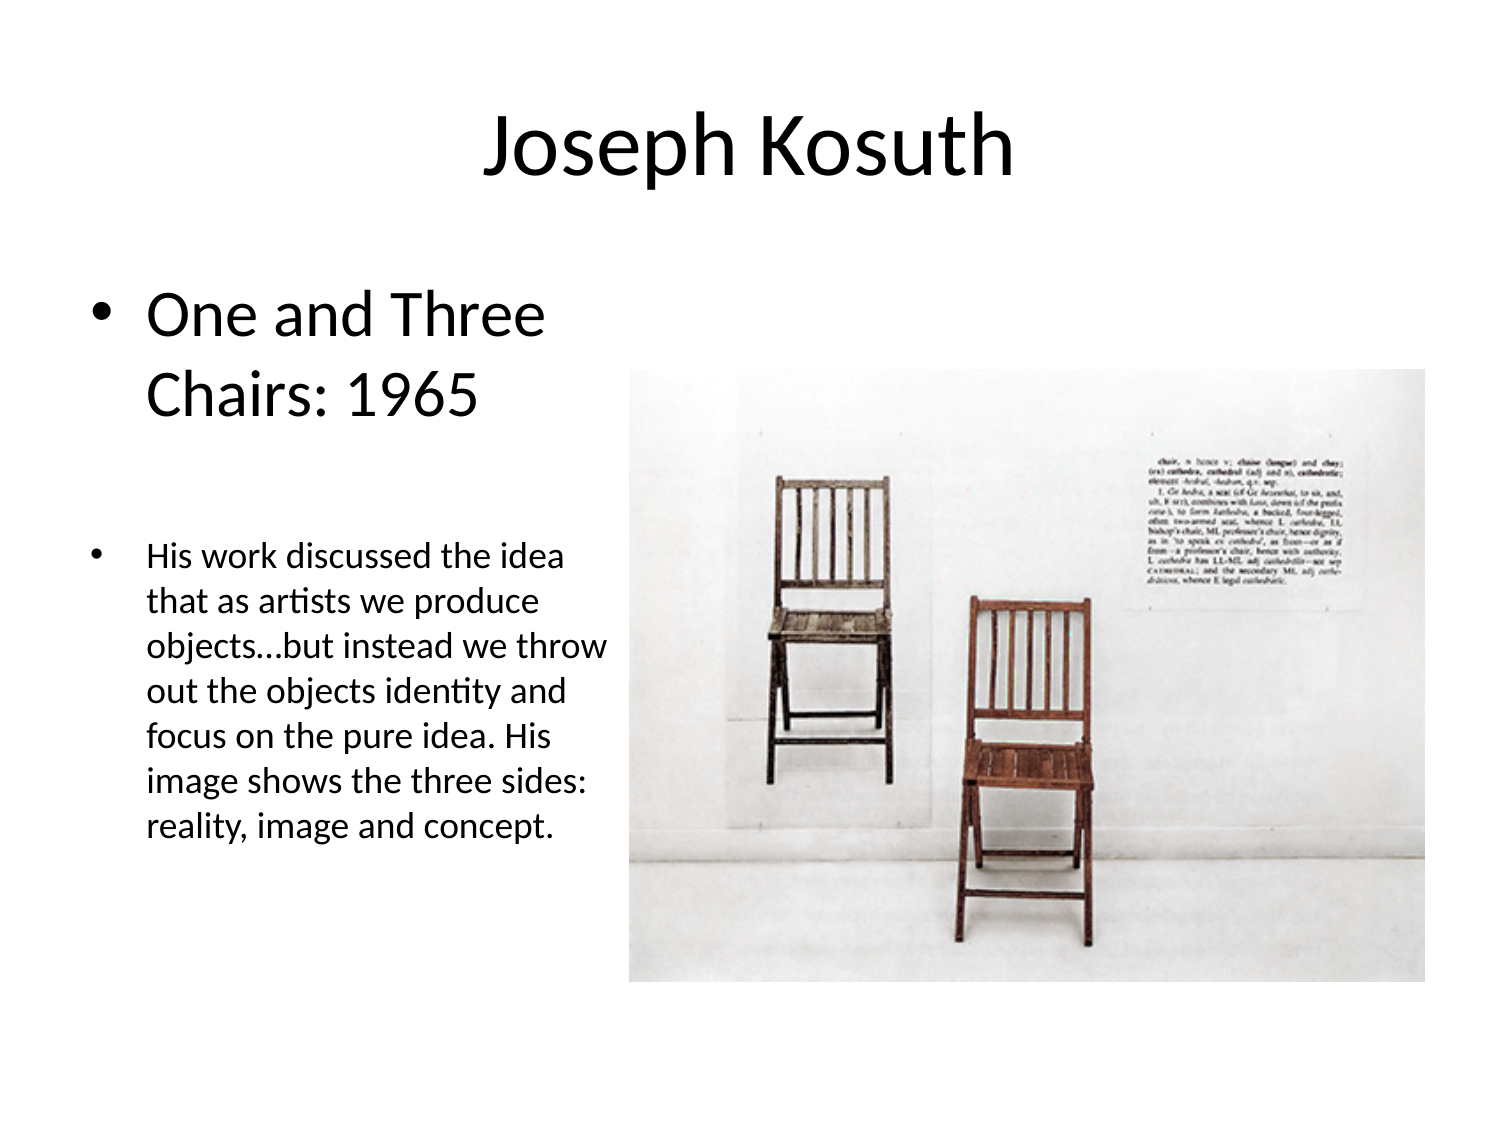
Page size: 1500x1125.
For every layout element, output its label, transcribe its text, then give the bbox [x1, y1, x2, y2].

list One and Three Chairs: 1965 His work discussed the idea that as artists we produce objects…but instead we throw out the objects identity and focus on the pure idea. His image shows the three sides: reality, image and concept. [75, 262, 643, 1005]
picture [628, 369, 1426, 982]
title Joseph Kosuth [75, 45, 1425, 233]
